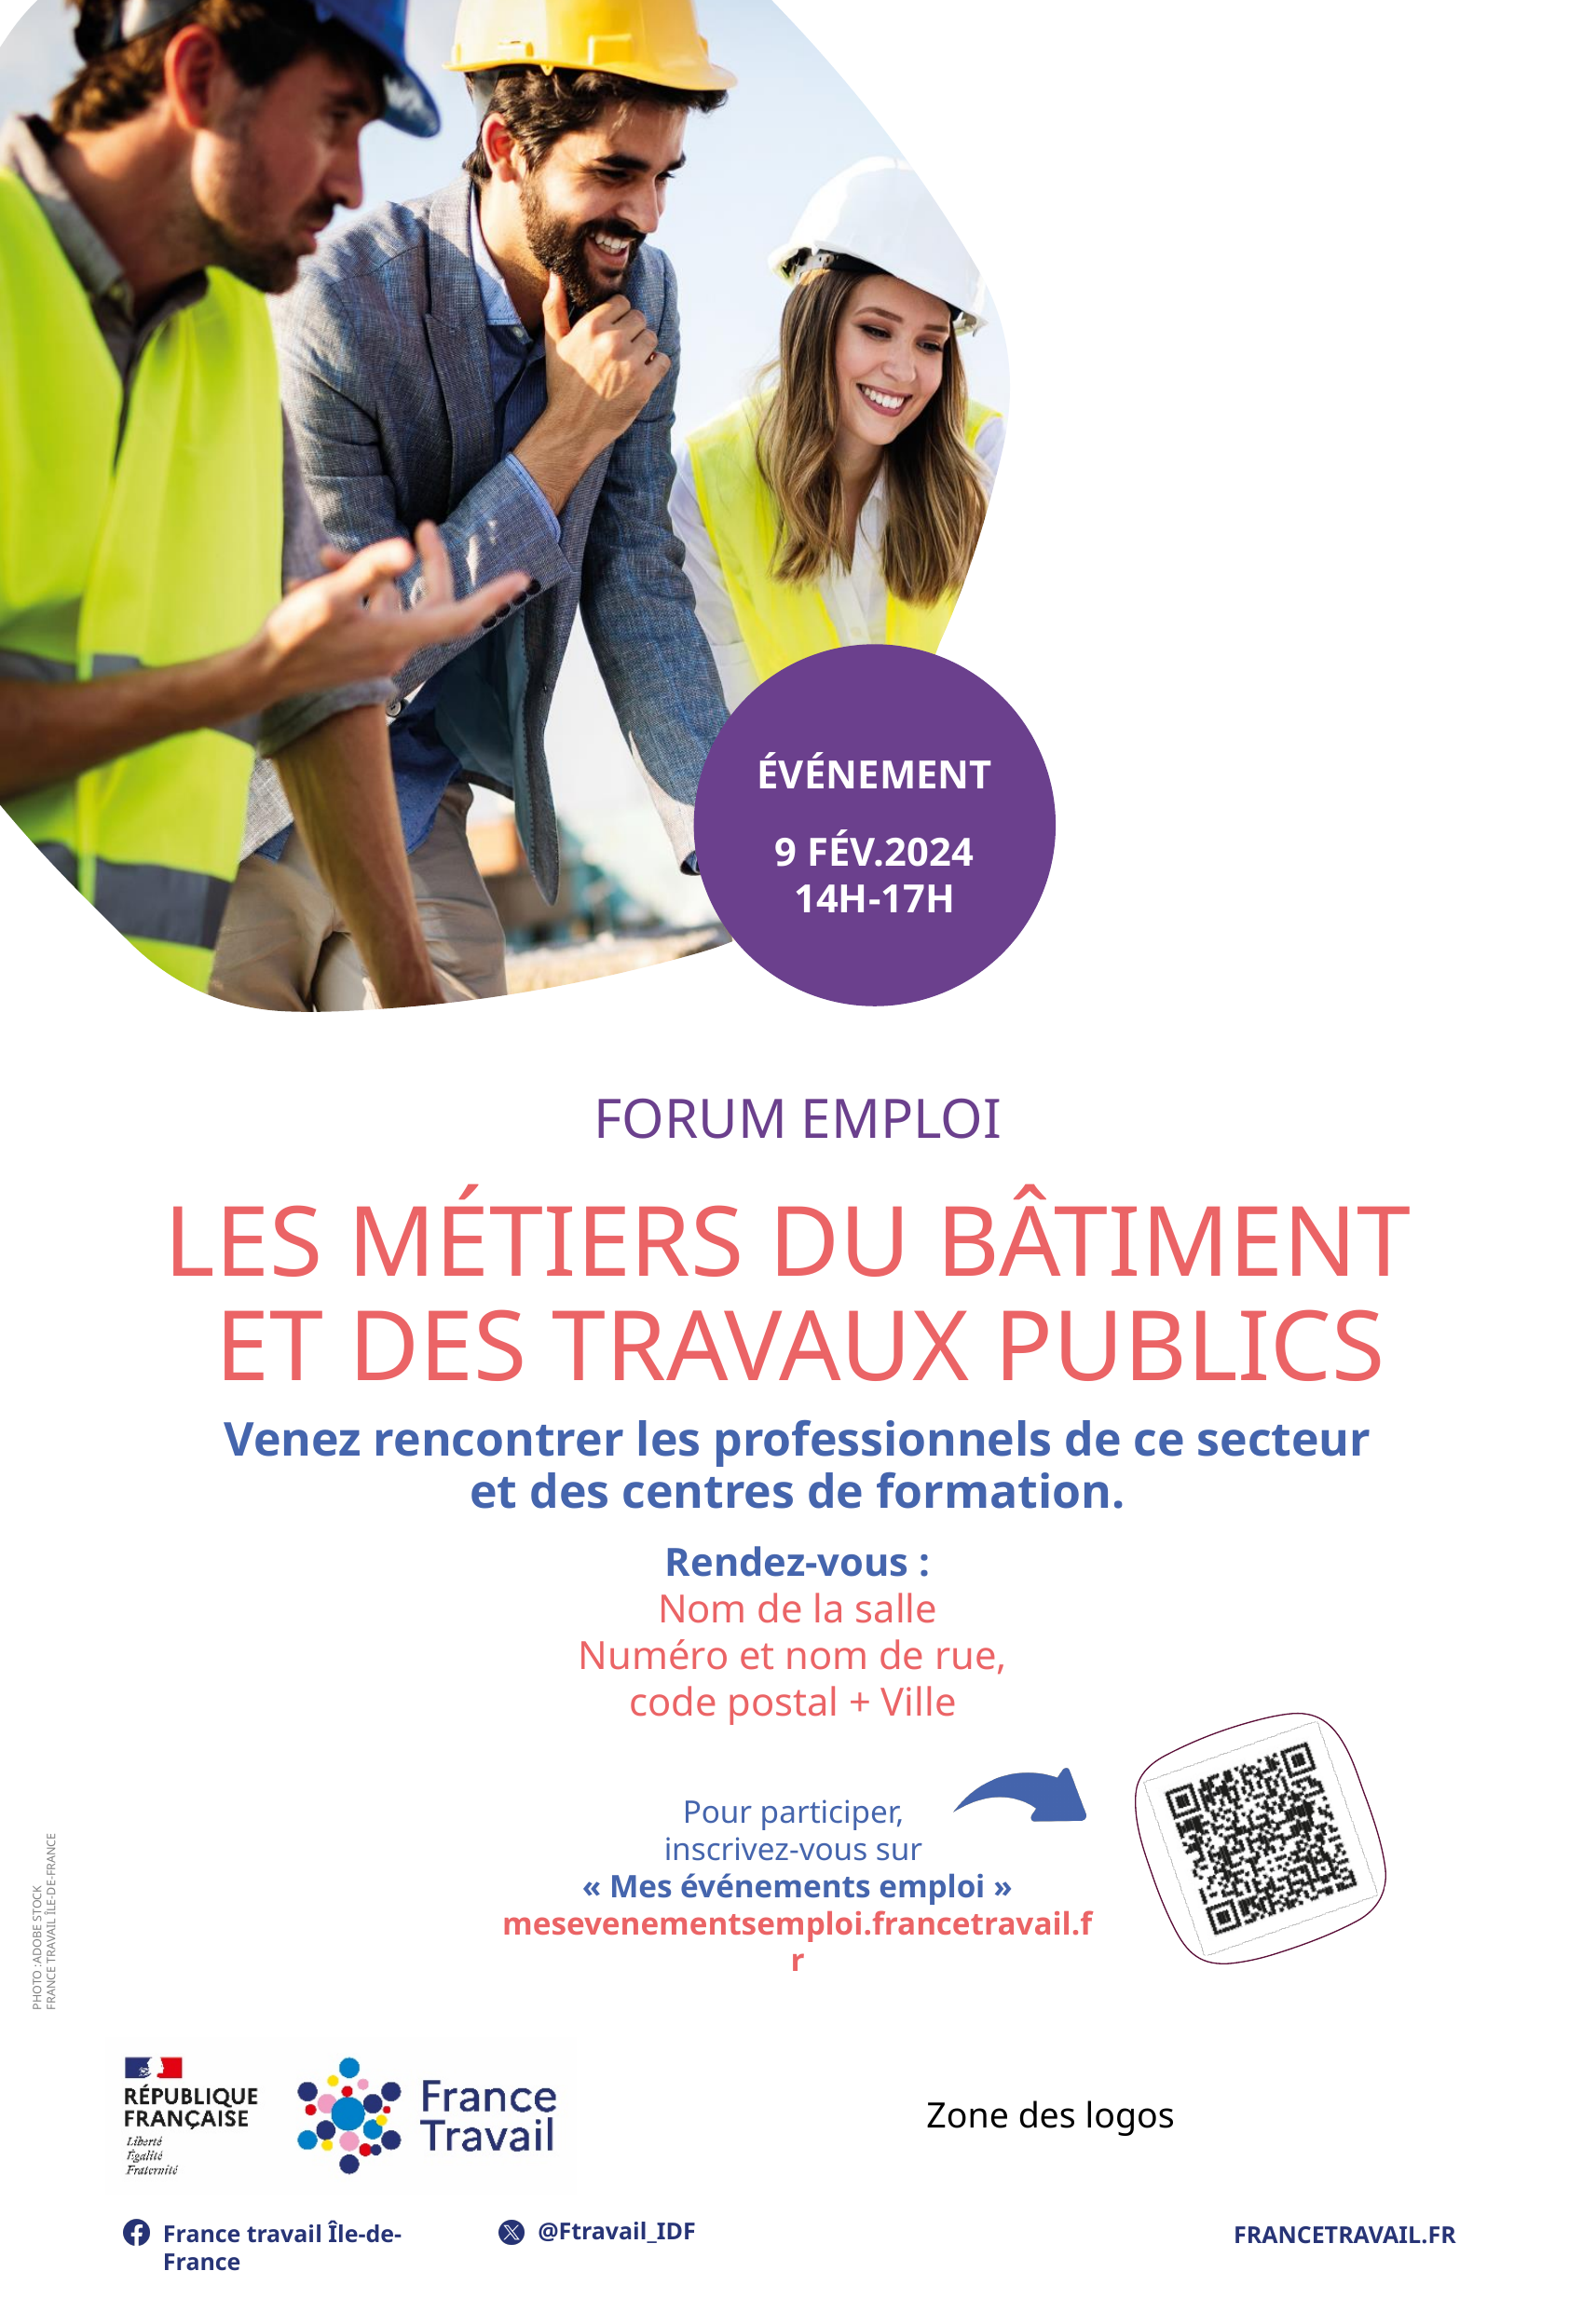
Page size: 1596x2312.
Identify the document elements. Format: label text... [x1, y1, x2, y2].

text_box @Ftravail_IDF [524, 2209, 724, 2252]
picture [104, 2036, 578, 2195]
text_box Rendez-vous : Nom de la salle Numéro et nom de rue, code postal + Ville [0, 1530, 1596, 1731]
text_box Forum emploi [0, 1076, 1596, 1156]
picture [122, 2219, 150, 2246]
text_box France travail Île-de-France [149, 2212, 488, 2282]
picture [1128, 1707, 1392, 1970]
text_box Événement 9 fév.2024 14h-17h [628, 746, 1122, 928]
text_box [724, 928, 1026, 1008]
picture [948, 1748, 1091, 1869]
text_box Les métiers du BÂTIMENT ET DES TRAVAUX PUBLICS [0, 1185, 1596, 1405]
picture [498, 2219, 525, 2246]
text_box francetravail.fr [1220, 2213, 1522, 2255]
text_box [710, 642, 1040, 746]
text_box Venez rencontrer les professionnels de ce secteur et des centres de formation. [0, 1405, 1596, 1525]
text_box Zone des logos [604, 2051, 1497, 2176]
text_box Pour participer, inscrivez-vous sur « Mes événements emploi » mesevenementsemploi.francetravail.fr [484, 1785, 1111, 1985]
text_box [0, 0, 1011, 1012]
